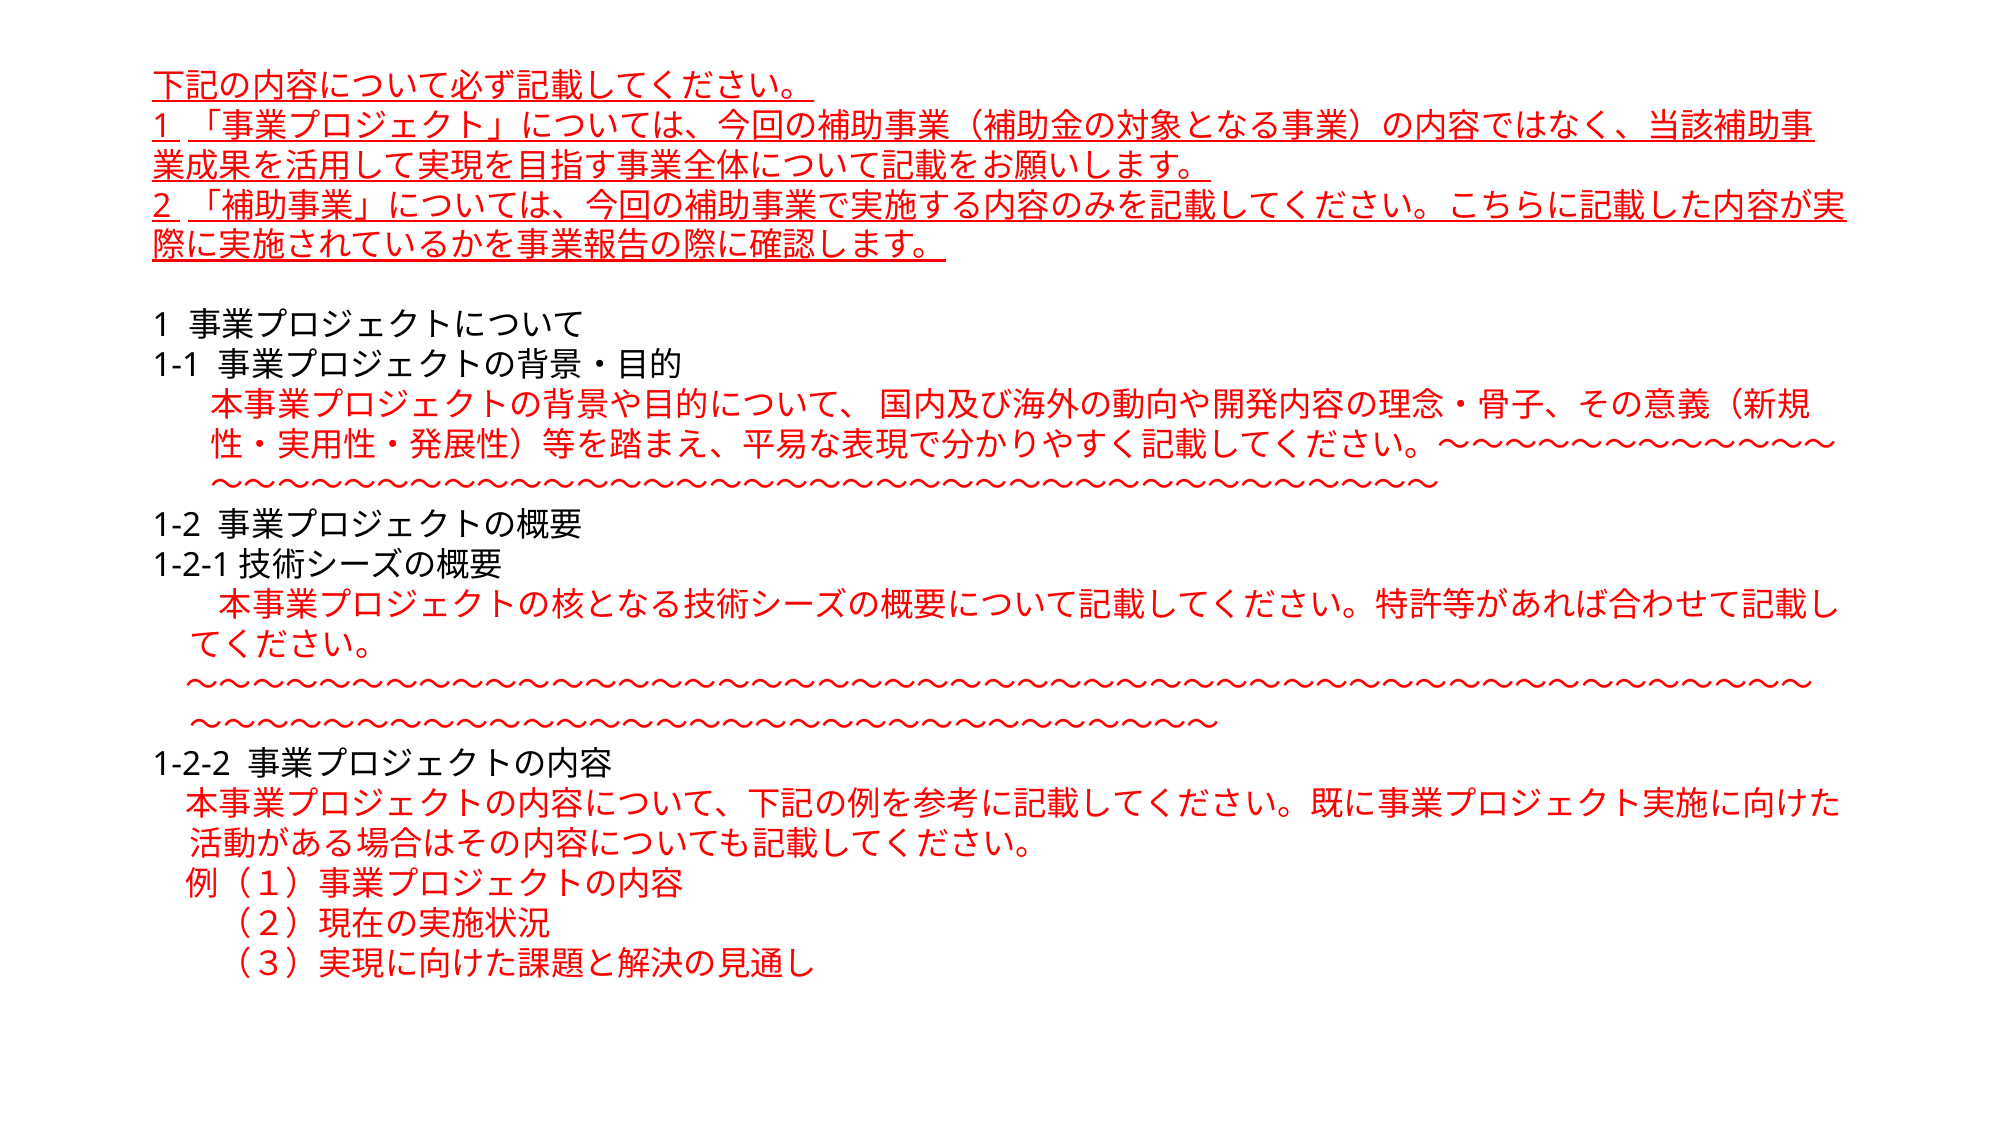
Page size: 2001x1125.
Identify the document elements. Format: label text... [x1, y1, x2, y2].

list 下記の内容について必ず記載してください。 1 「事業プロジェクト」については、今回の補助事業（補助金の対象となる事業）の内容ではなく、当該補助事業成果を活用して実現を目指す事業全体について記載をお願いします。 2 「補助事業」については、今回の補助事業で実施する内容のみを記載してください。こちらに記載した内容が実際に実施されているかを事業報告の際に確認します。 1 事業プロジェクトについて 1-1 事業プロジェクトの背景・目的 本事業プロジェクトの背景や目的について、 国内及び海外の動向や開発内容の理念・骨子、その意義（新規性・実用性・発展性）等を踏まえ、平易な表現で分かりやすく記載してください。～～～～～～～～～～～～～～～～～～～～～～～～～～～～～～～～～～～～～～～～～～～～～～～～～ 1-2 事業プロジェクトの概要 1-2-1技術シーズの概要 本事業プロジェクトの核となる技術シーズの概要について記載してください。特許等があれば合わせて記載してください。 ～～～～～～～～～～～～～～～～～～～～～～～～～～～～～～～～～～～～～～～～～～～～～～～～～～～～～～～～～～～～～～～～～～～～～～～～～～～～～～～～ 1-2-2 事業プロジェクトの内容 本事業プロジェクトの内容について、下記の例を参考に記載してください。既に事業プロジェクト実施に向けた活動がある場合はその内容についても記載してください。 例（１）事業プロジェクトの内容 （２）現在の実施状況 （３）実現に向けた課題と解決の見通し [137, 56, 1863, 1014]
